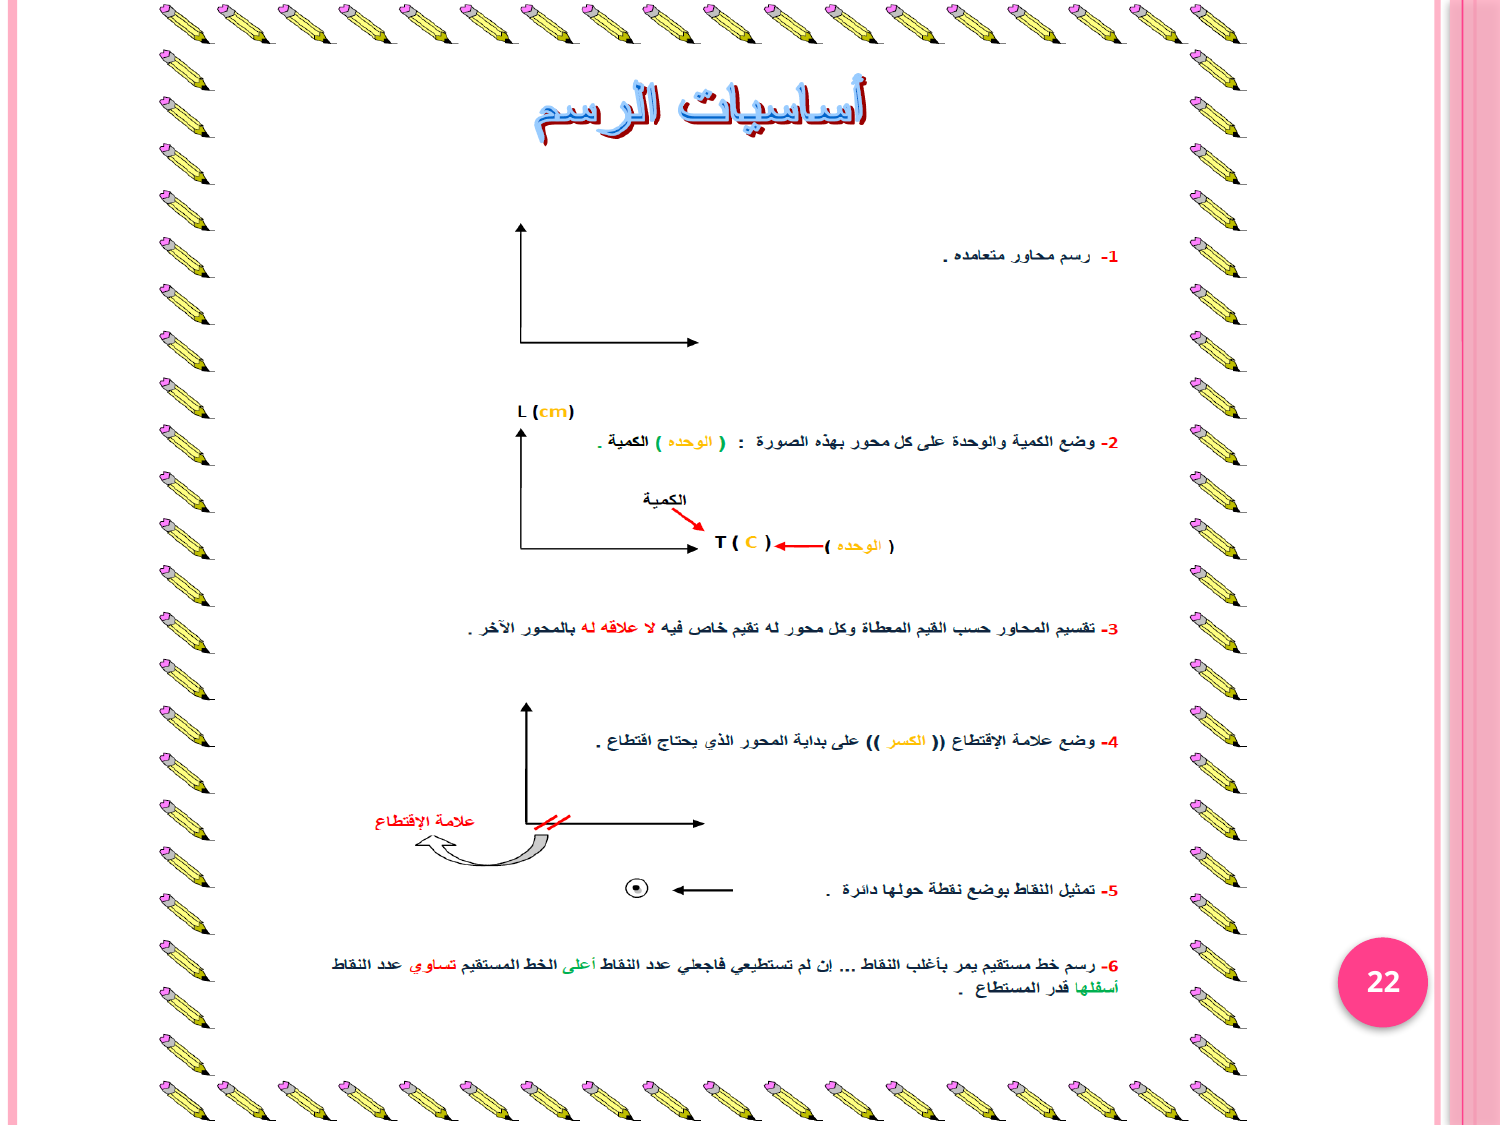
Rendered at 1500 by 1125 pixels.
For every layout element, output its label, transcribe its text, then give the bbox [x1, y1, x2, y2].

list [149, 0, 1251, 1125]
slide_number 22 [1333, 940, 1434, 1027]
